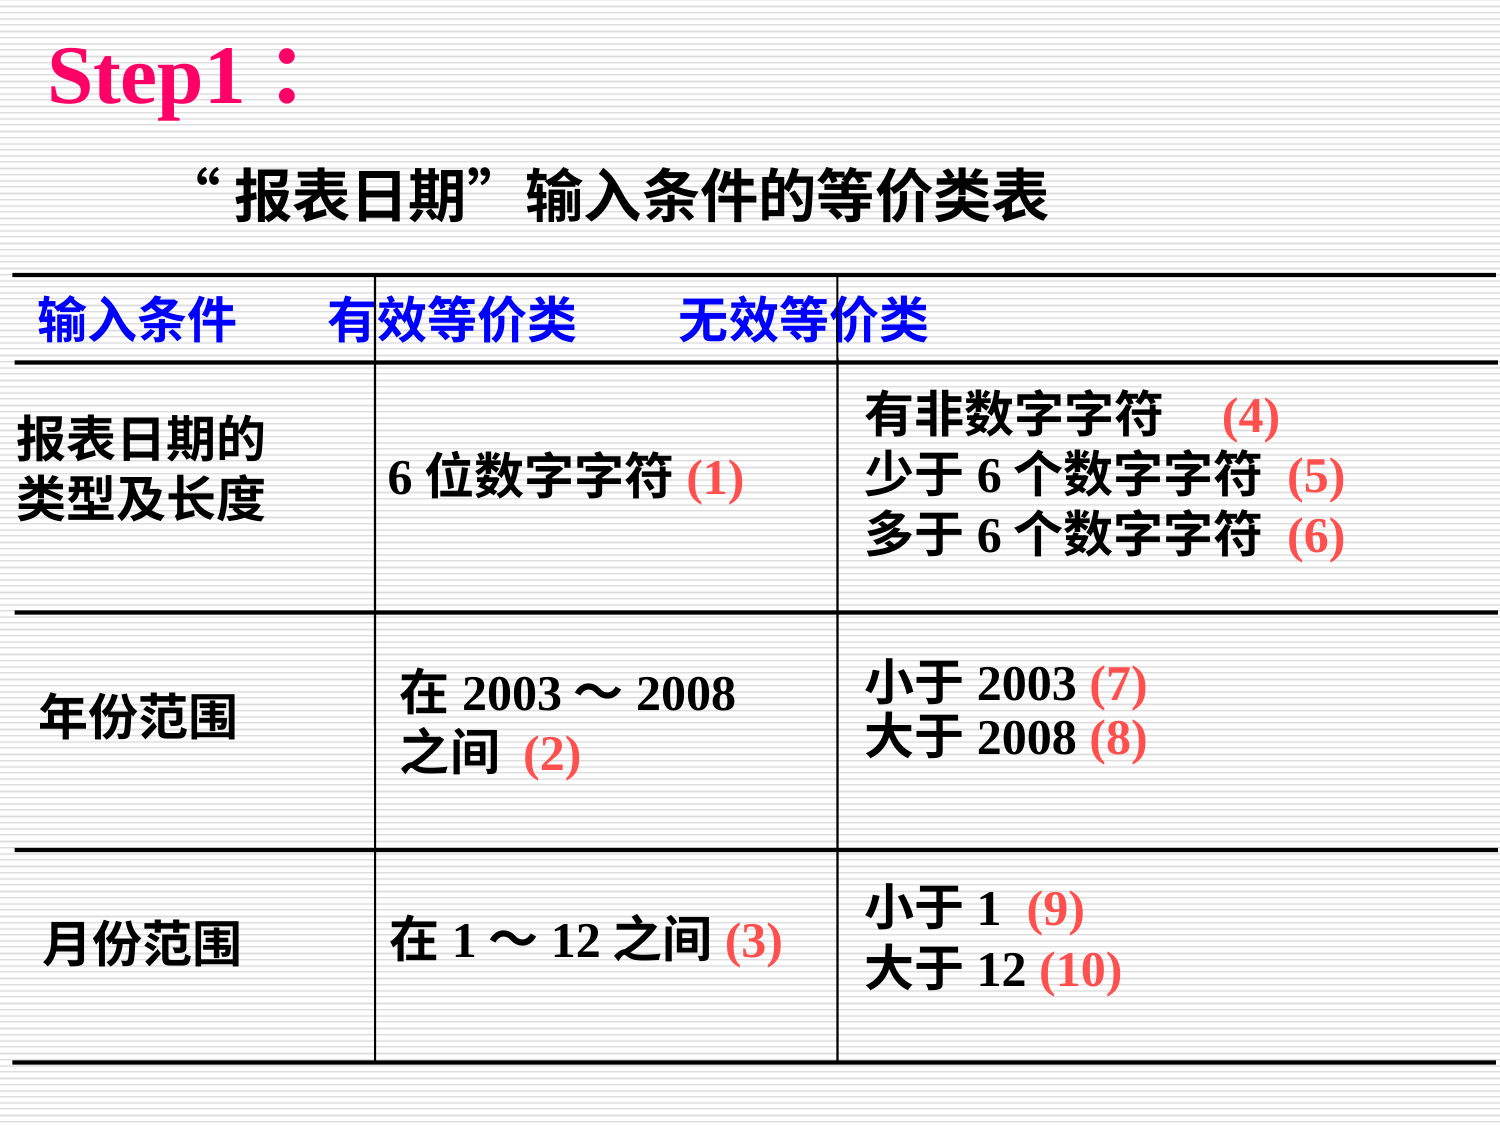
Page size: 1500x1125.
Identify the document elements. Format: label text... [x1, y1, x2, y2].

text_box 输入条件 有效等价类 无效等价类 [22, 281, 375, 356]
text_box 年份范围 [23, 678, 254, 753]
text_box 输入条件 有效等价类 无效等价类 [838, 281, 1500, 356]
text_box 有非数字字符 (4) 少于6个数字字符 (5) 多于6个数字字符 (6) [849, 374, 1500, 570]
picture [376, 613, 837, 899]
text_box 月份范围 [27, 905, 258, 980]
text_box 小于1 (9) 大于12 (10) [849, 874, 1338, 1004]
picture [838, 356, 1500, 437]
text_box 小于2003 (7) 大于2008 (8) [849, 649, 1450, 773]
picture [376, 275, 837, 281]
picture [376, 363, 837, 437]
text_box Step1： [32, 12, 365, 127]
picture [376, 975, 837, 1062]
text_box “报表日期”输入条件的等价类表 [147, 151, 1065, 237]
picture [376, 356, 837, 362]
text_box 在1～12之间(3) [375, 899, 849, 975]
text_box 报表日期的 类型及长度 [1, 399, 282, 535]
picture [376, 512, 837, 612]
text_box 6位数字字符(1) [372, 437, 849, 512]
text_box 输入条件 有效等价类 无效等价类 [376, 281, 837, 356]
text_box 在2003～2008 之间 (2) [385, 653, 850, 788]
picture [0, 0, 1500, 1125]
